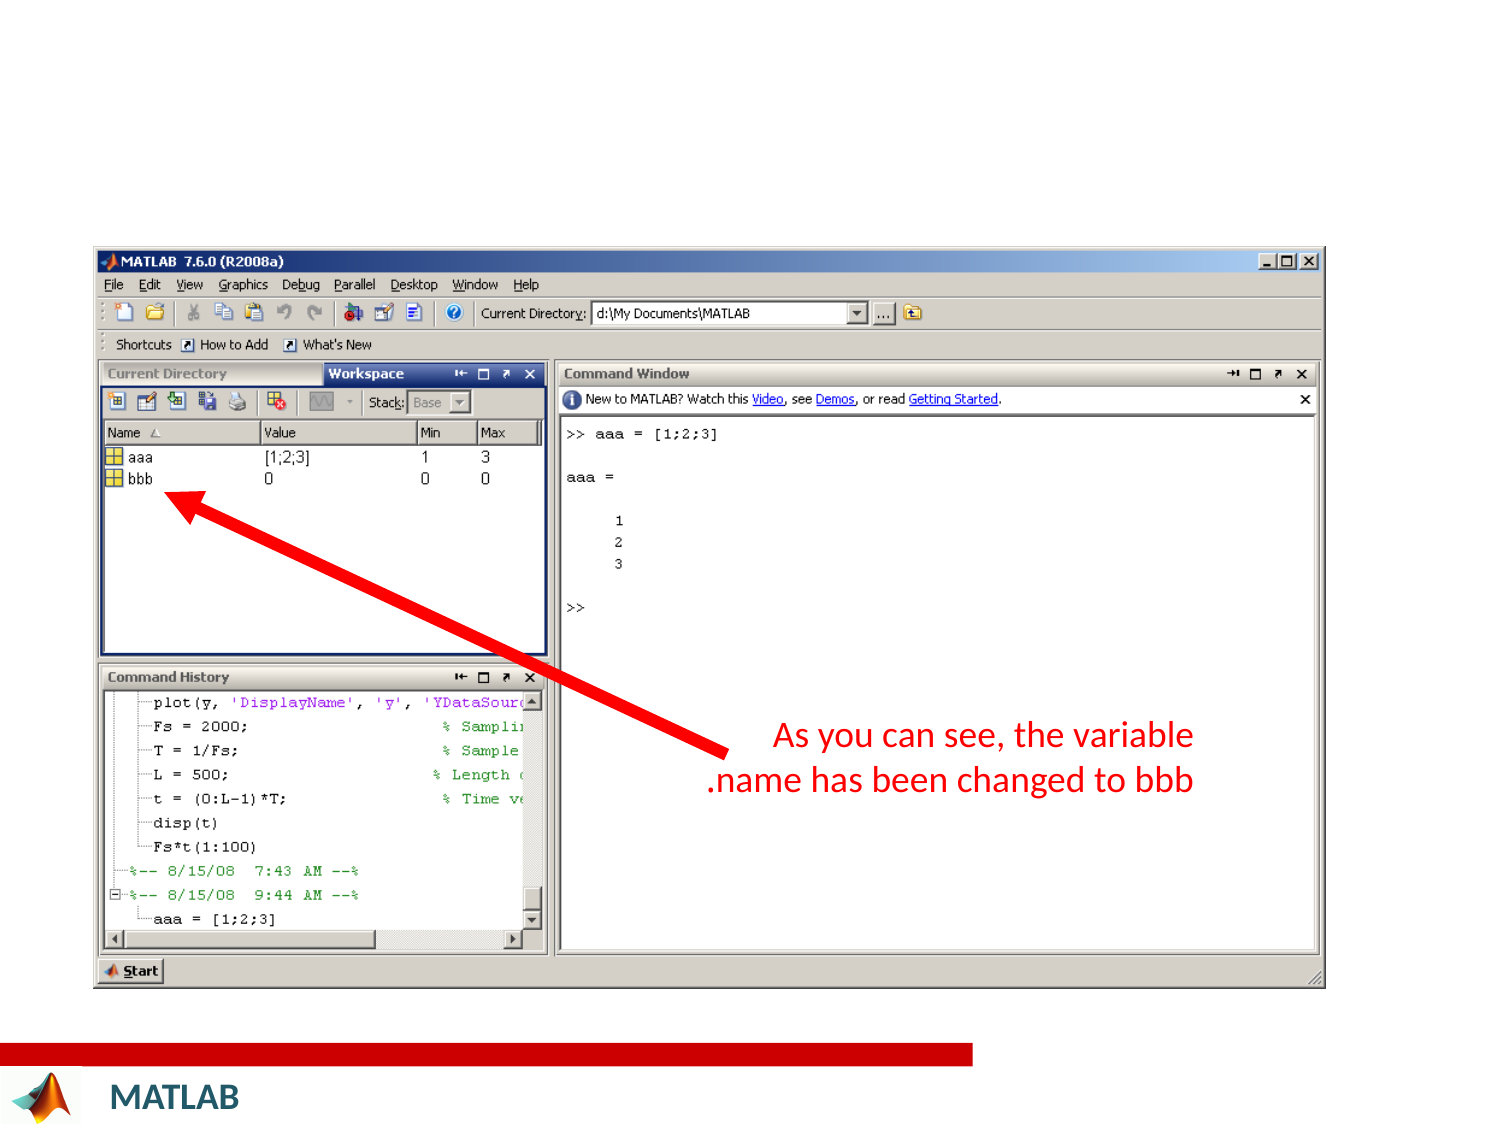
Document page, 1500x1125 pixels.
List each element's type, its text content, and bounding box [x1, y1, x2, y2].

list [93, 245, 1326, 989]
picture [0, 1066, 83, 1125]
text_box MATLAB [94, 1064, 255, 1125]
footer [0, 1042, 973, 1067]
